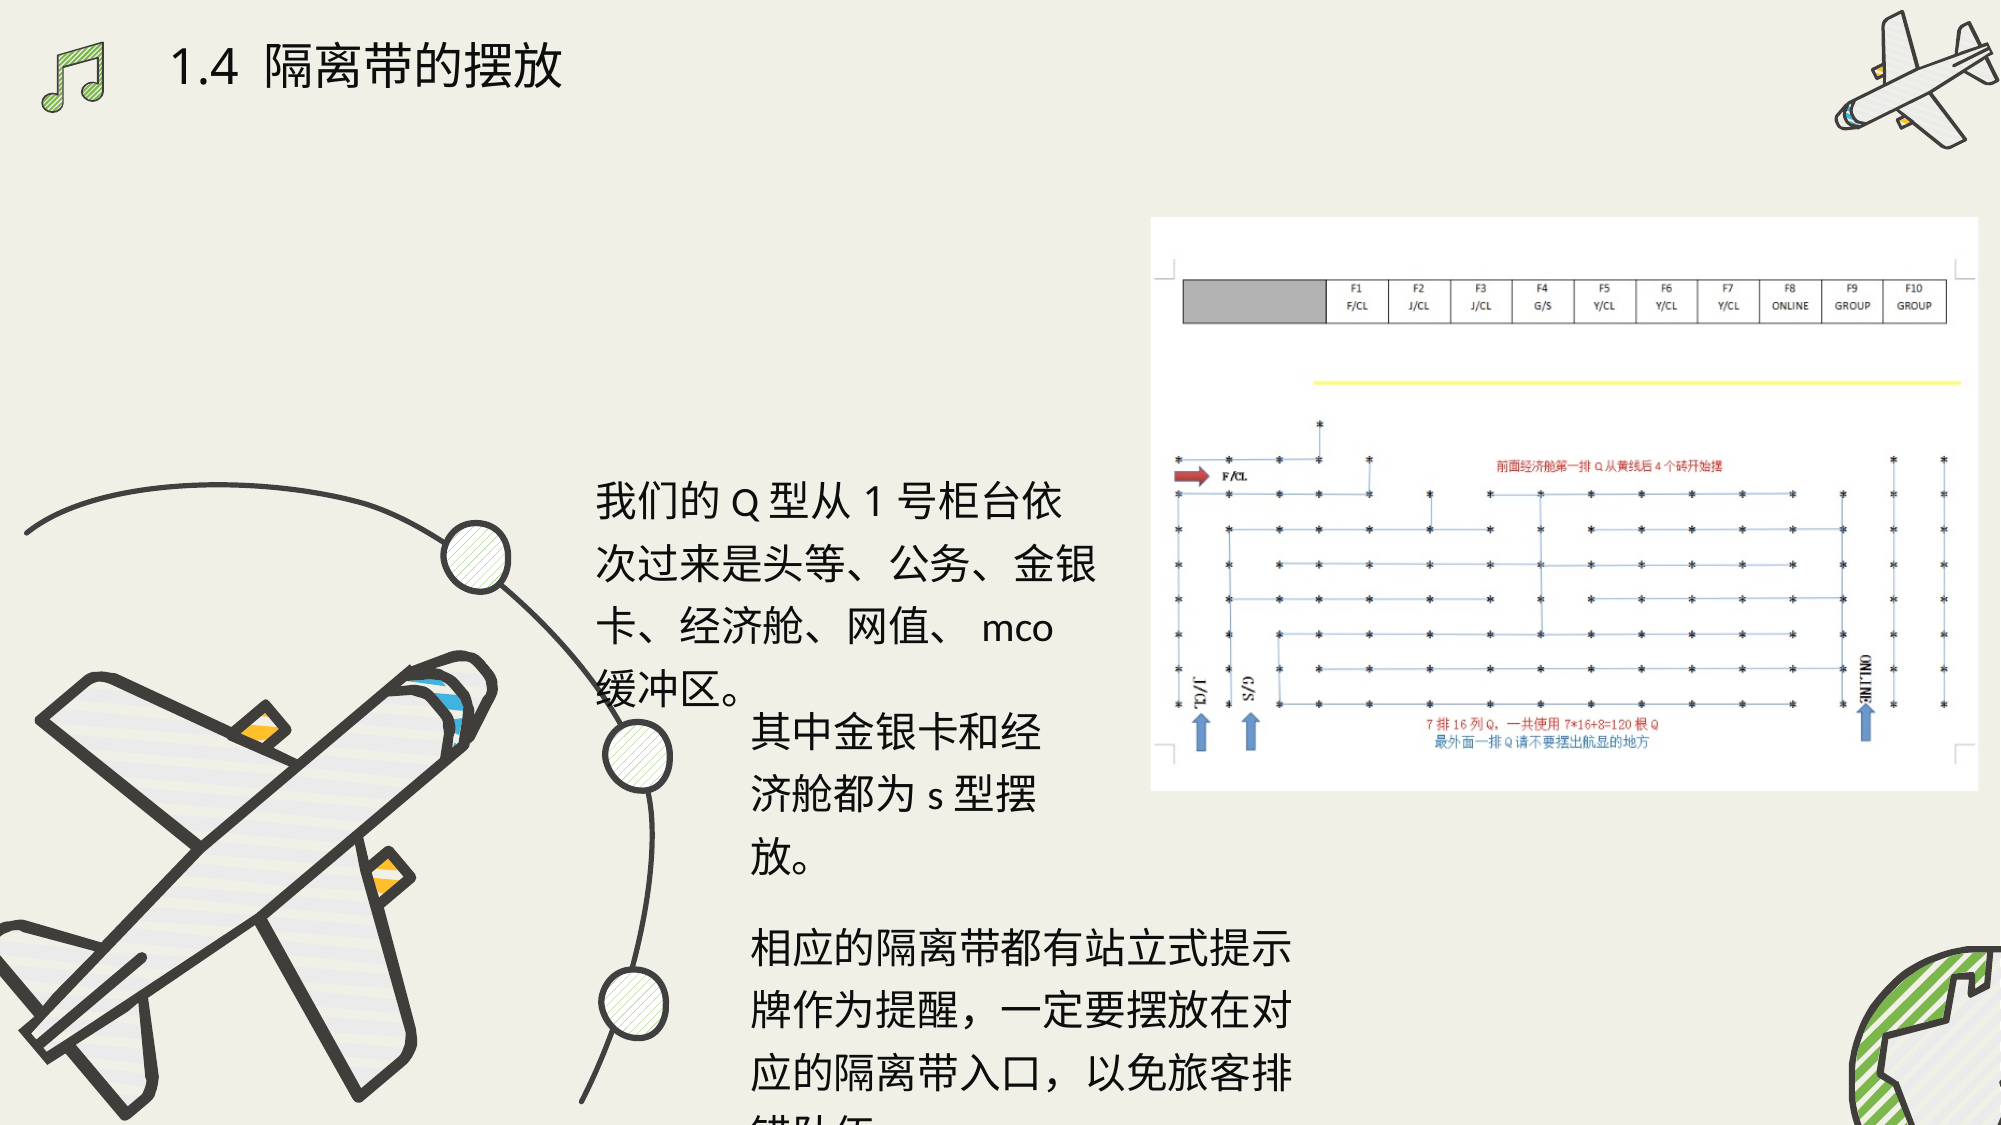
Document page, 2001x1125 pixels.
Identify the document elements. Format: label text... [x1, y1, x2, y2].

text_box 相应的隔离带都有站立式提示牌作为提醒，一定要摆放在对应的隔离带入口，以免旅客排错队伍。 [735, 901, 1350, 1125]
picture [1839, 0, 1987, 172]
text_box 我们的Q型从1号柜台依次过来是头等、公务、金银卡、经济舱、网值、mco缓冲区。 [581, 455, 1118, 720]
text_box 其中金银卡和经济舱都为s型摆放。 [735, 720, 1091, 889]
picture [7, 560, 516, 1125]
text_box [600, 968, 667, 1040]
picture [1848, 946, 2000, 1125]
text_box 1.4 隔离带的摆放 [153, 27, 579, 103]
text_box [442, 522, 510, 560]
text_box [604, 720, 671, 792]
text_box [516, 596, 654, 1103]
picture [1150, 216, 1979, 791]
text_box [41, 41, 104, 114]
text_box [25, 483, 445, 560]
